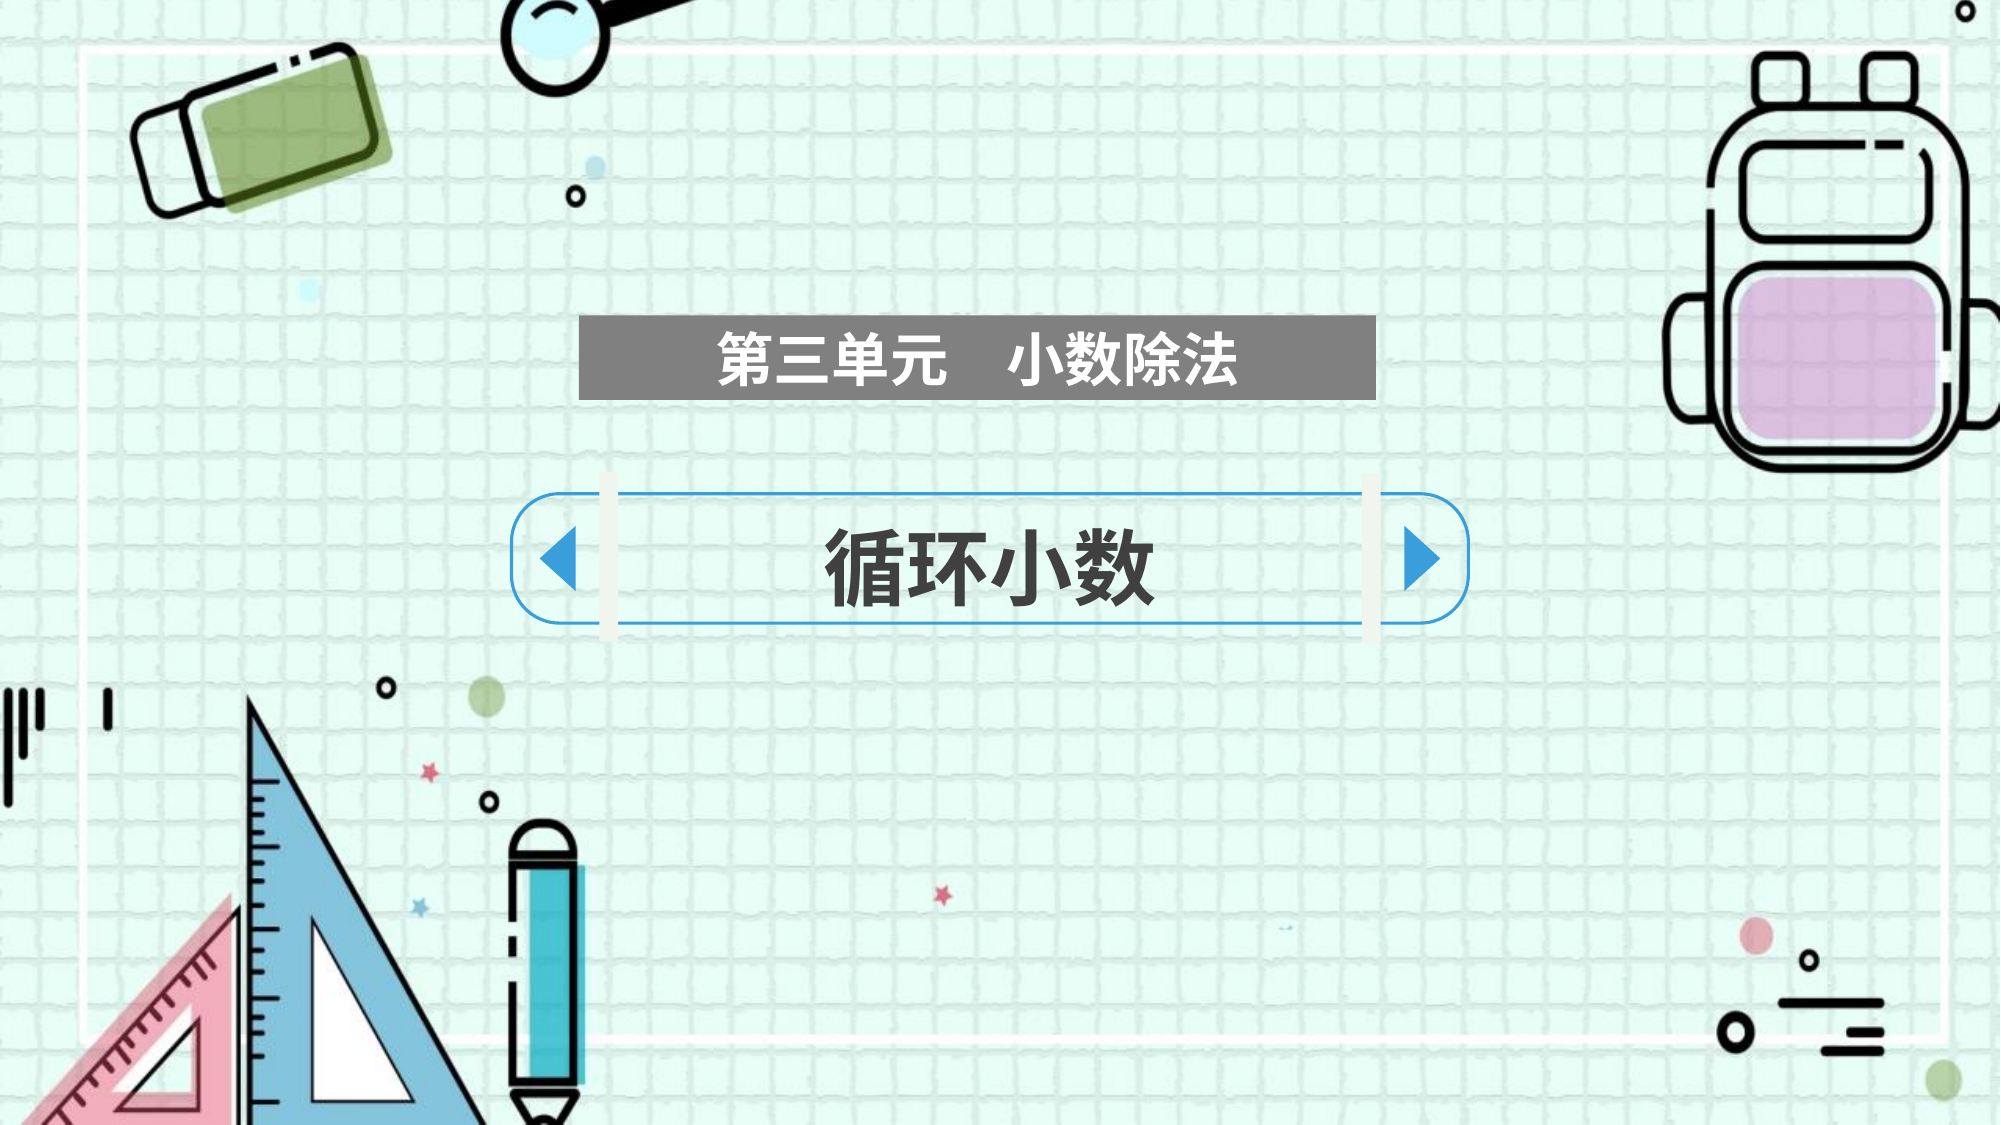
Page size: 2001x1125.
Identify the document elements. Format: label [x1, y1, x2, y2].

text_box [511, 471, 1469, 644]
picture [0, 0, 2000, 1125]
